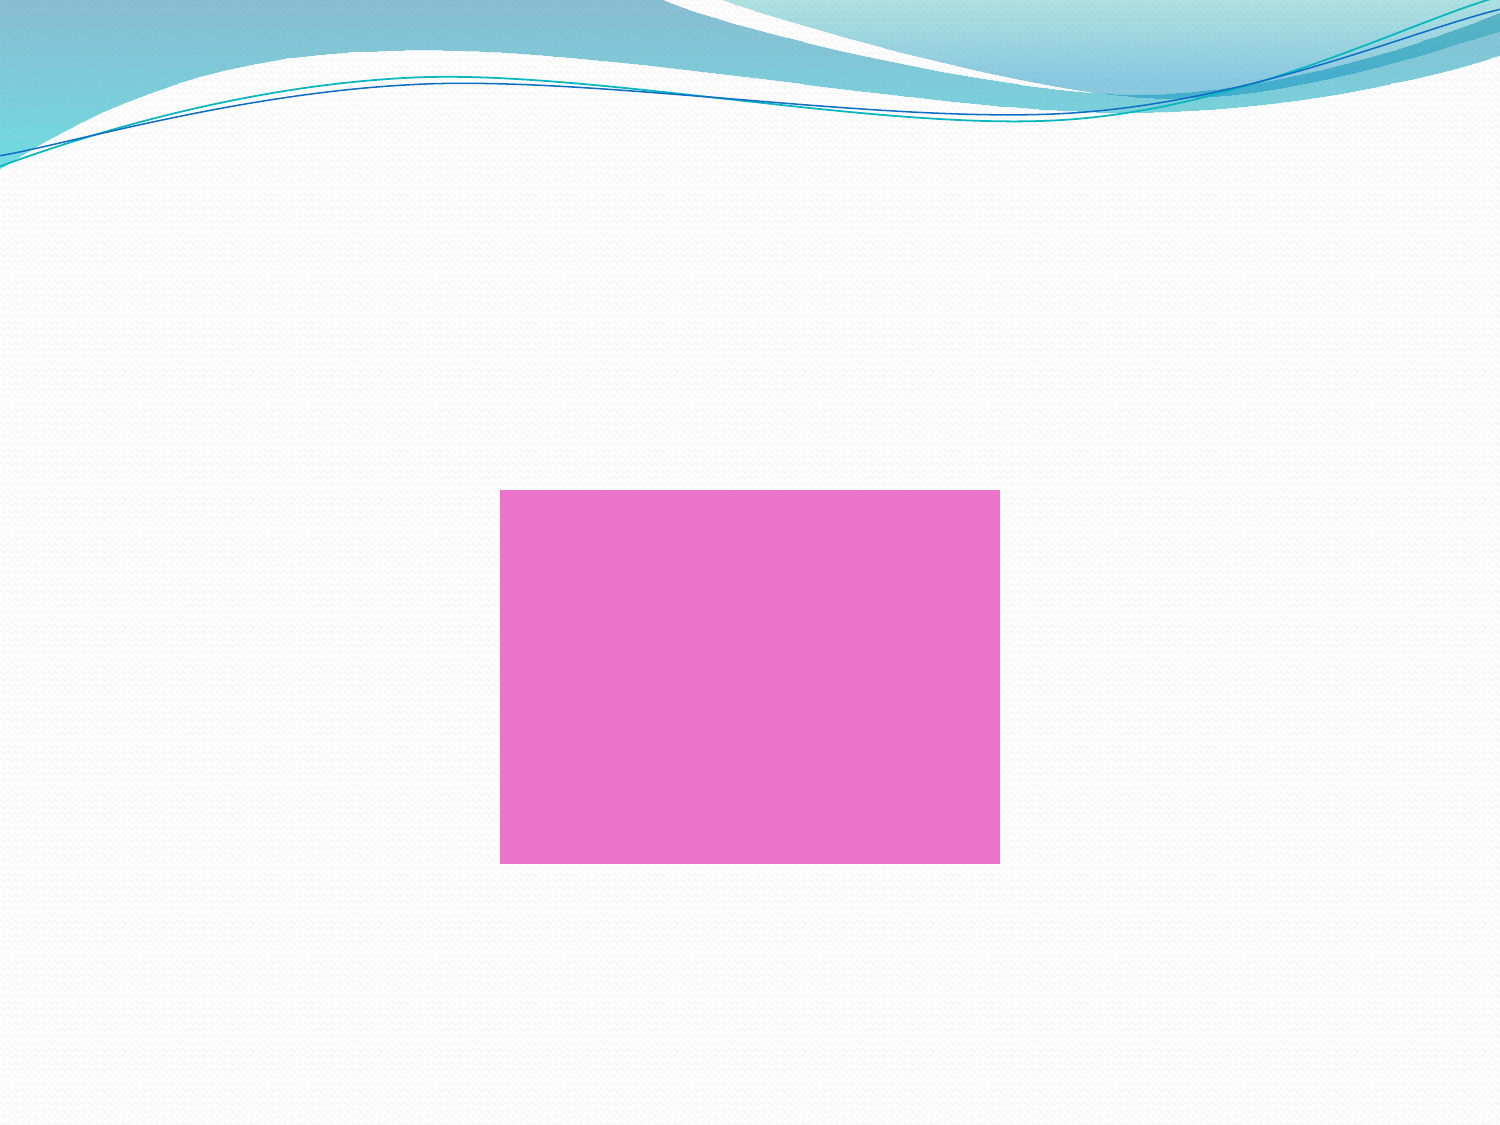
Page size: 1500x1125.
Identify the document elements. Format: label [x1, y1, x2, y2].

list [499, 489, 1001, 866]
